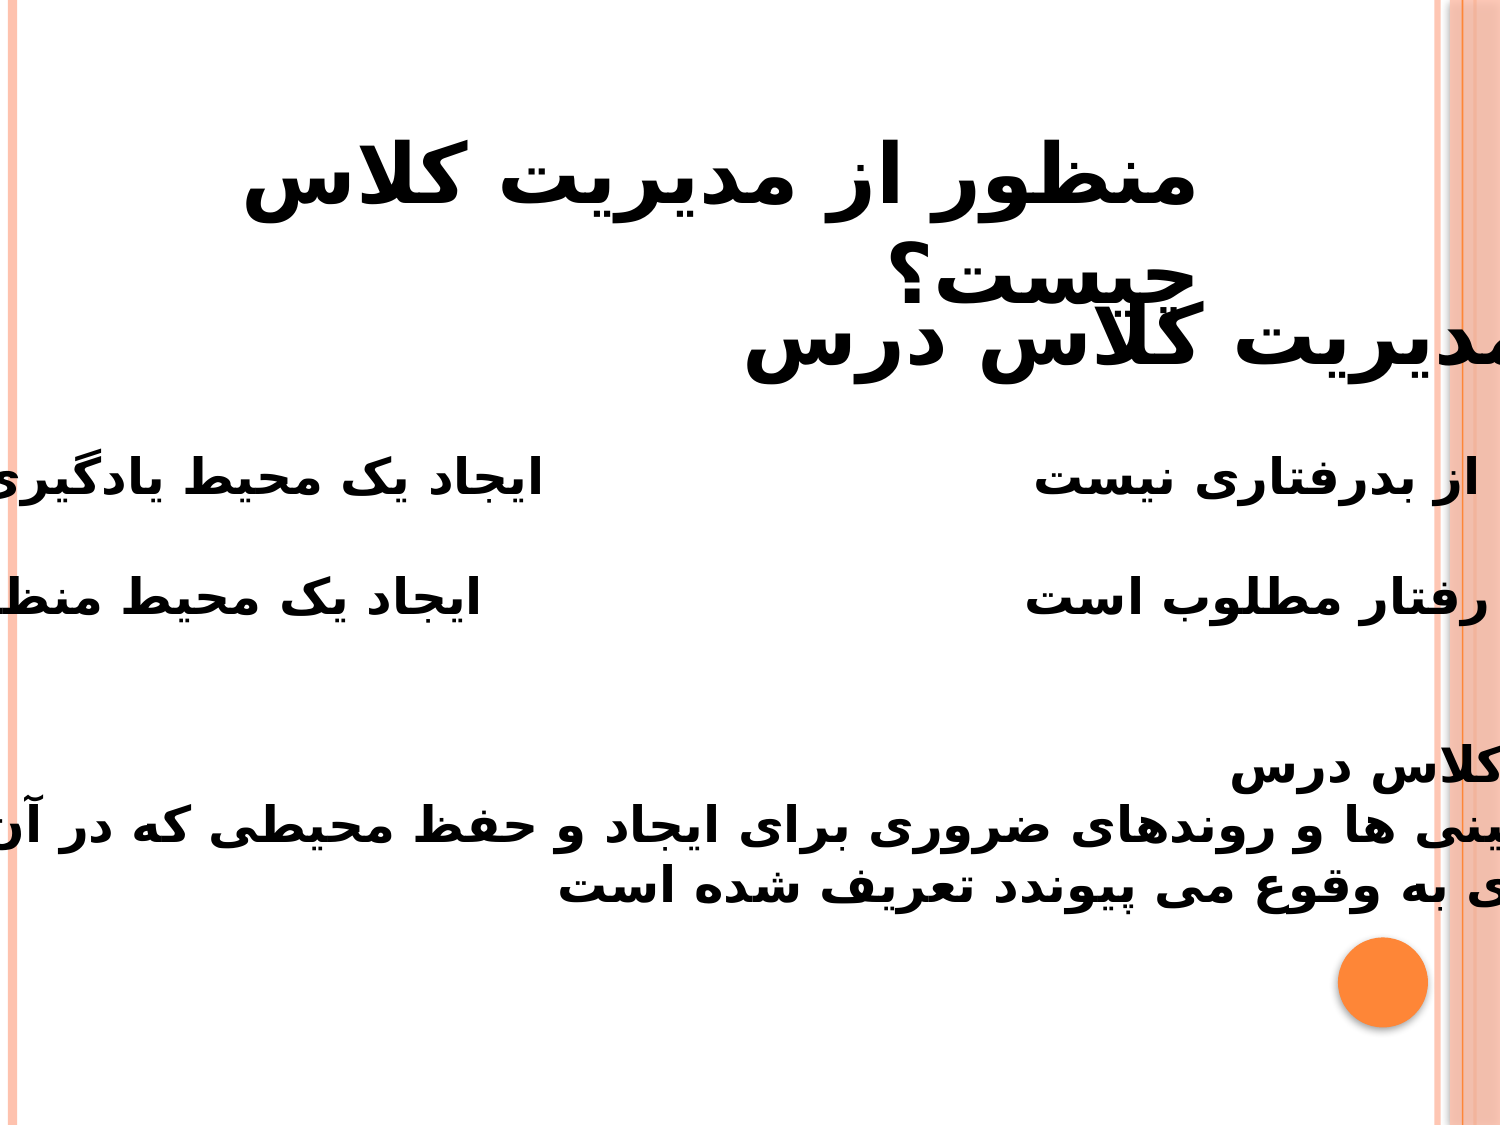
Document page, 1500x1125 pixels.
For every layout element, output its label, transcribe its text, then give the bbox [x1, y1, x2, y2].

text_box مدیریت کلاس درس [727, 274, 1500, 389]
text_box منظور از مدیریت کلاس چیست؟ [215, 112, 1216, 373]
text_box کاستن از بدرفتاری نیست ایجاد یک محیط یادگیری است افزایش رفتار مطلوب است ایجاد یک محیط منظم نیست [0, 437, 1500, 633]
text_box مدیریت کلاس درس: به پیش بینی ها و روندهای ضروری برای ایجاد و حفظ محیطی که در آن یاددهی و یادگیری به وقوع می پیوندد تعریف شده است. [0, 724, 1500, 965]
